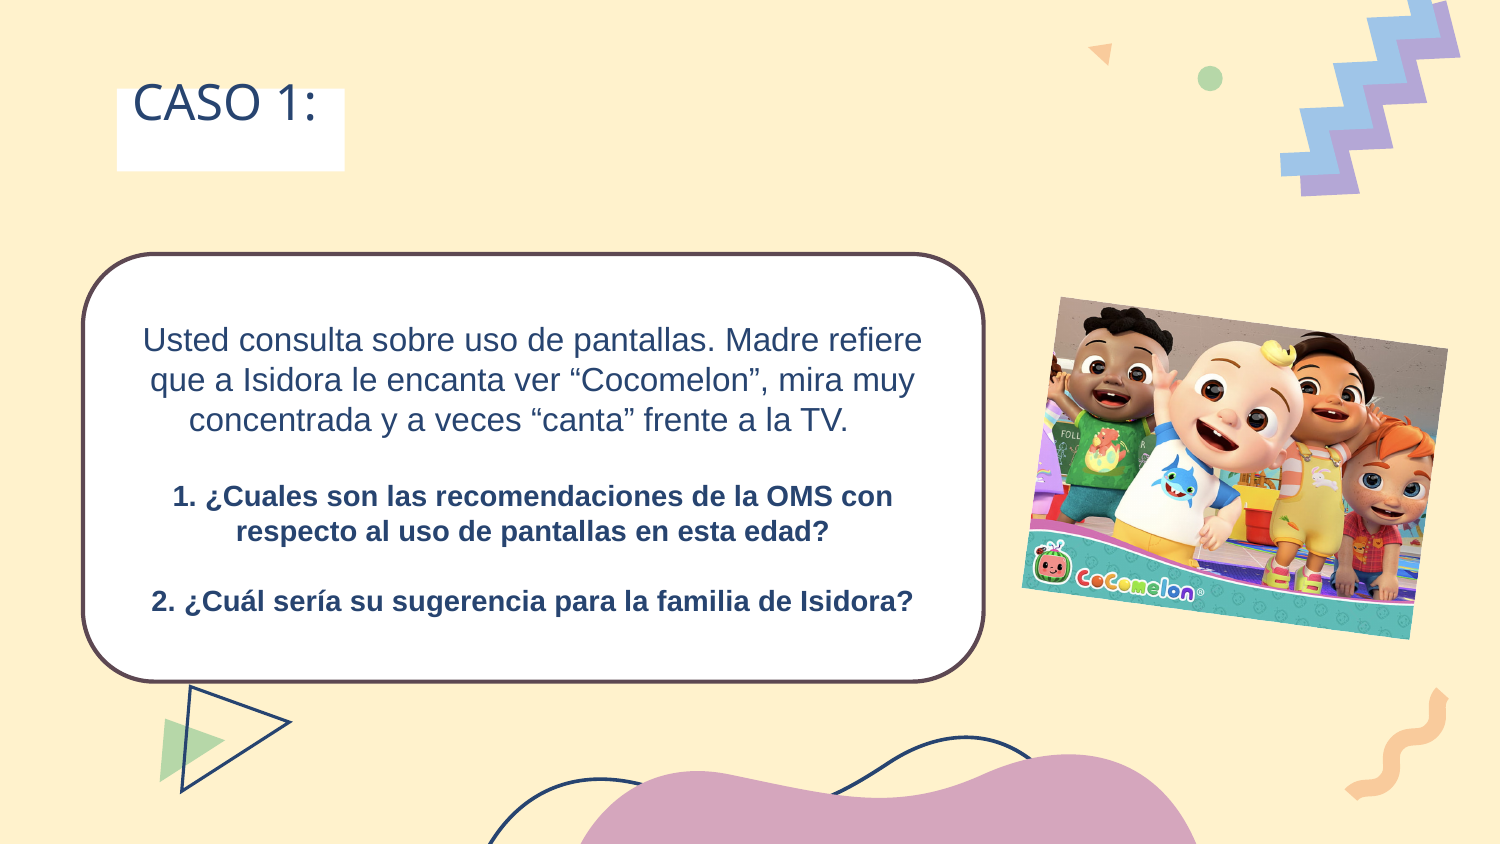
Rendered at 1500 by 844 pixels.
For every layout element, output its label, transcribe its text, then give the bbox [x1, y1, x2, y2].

title CASO 1: [116, 88, 345, 172]
picture [1022, 297, 1448, 639]
text_box Usted consulta sobre uso de pantallas. Madre refiere que a Isidora le encanta ver “Cocomelon”, mira muy concentrada y a veces “canta” frente a la TV. 1. ¿Cuales son las recomendaciones de la OMS con respecto al uso de pantallas en esta edad? 2. ¿Cuál sería su sugerencia para la familia de Isidora? [80, 251, 986, 684]
